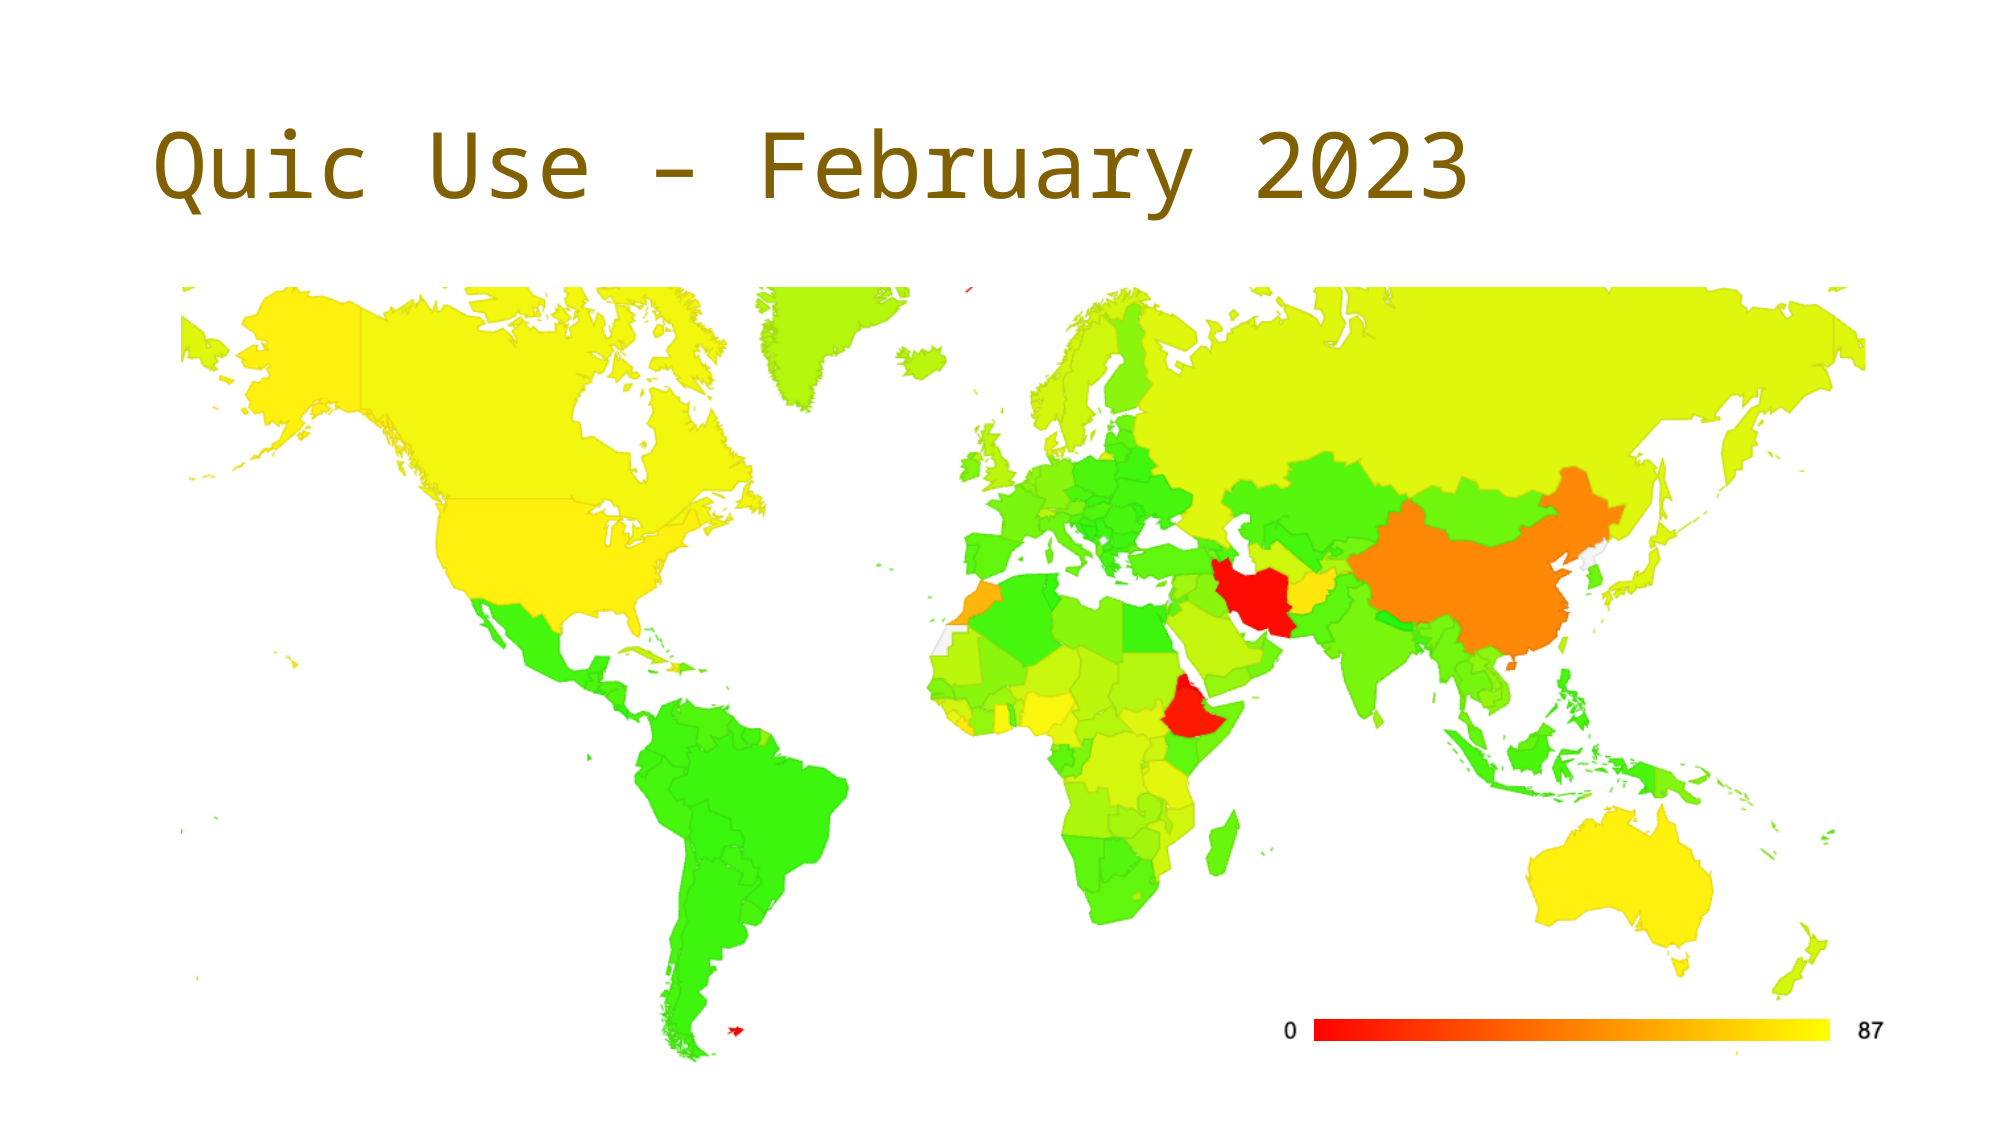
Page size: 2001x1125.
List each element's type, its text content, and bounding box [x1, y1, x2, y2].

picture [180, 287, 1926, 1085]
title Quic Use – February 2023 [137, 59, 1863, 278]
